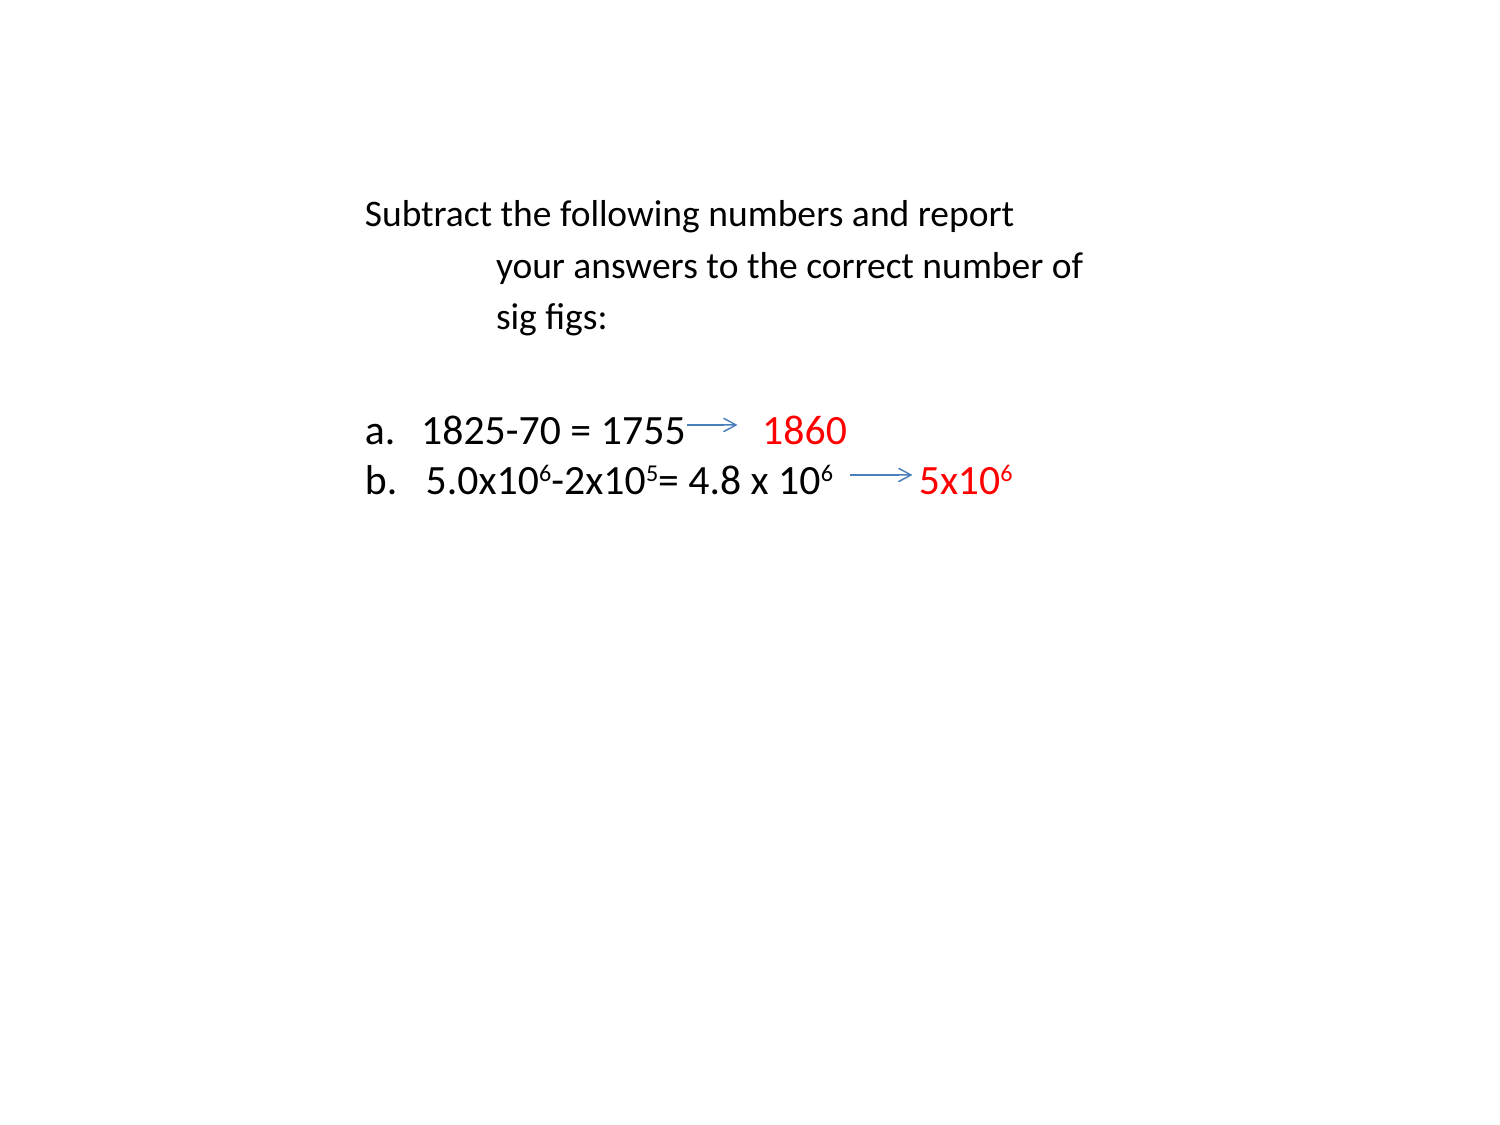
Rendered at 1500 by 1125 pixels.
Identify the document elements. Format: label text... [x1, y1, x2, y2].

text_box Subtract the following numbers and report your answers to the correct number of sig figs: 1825-70 = 1755 1860 b. 5.0x106-2x105= 4.8 x 106 5x106 [349, 174, 1100, 510]
